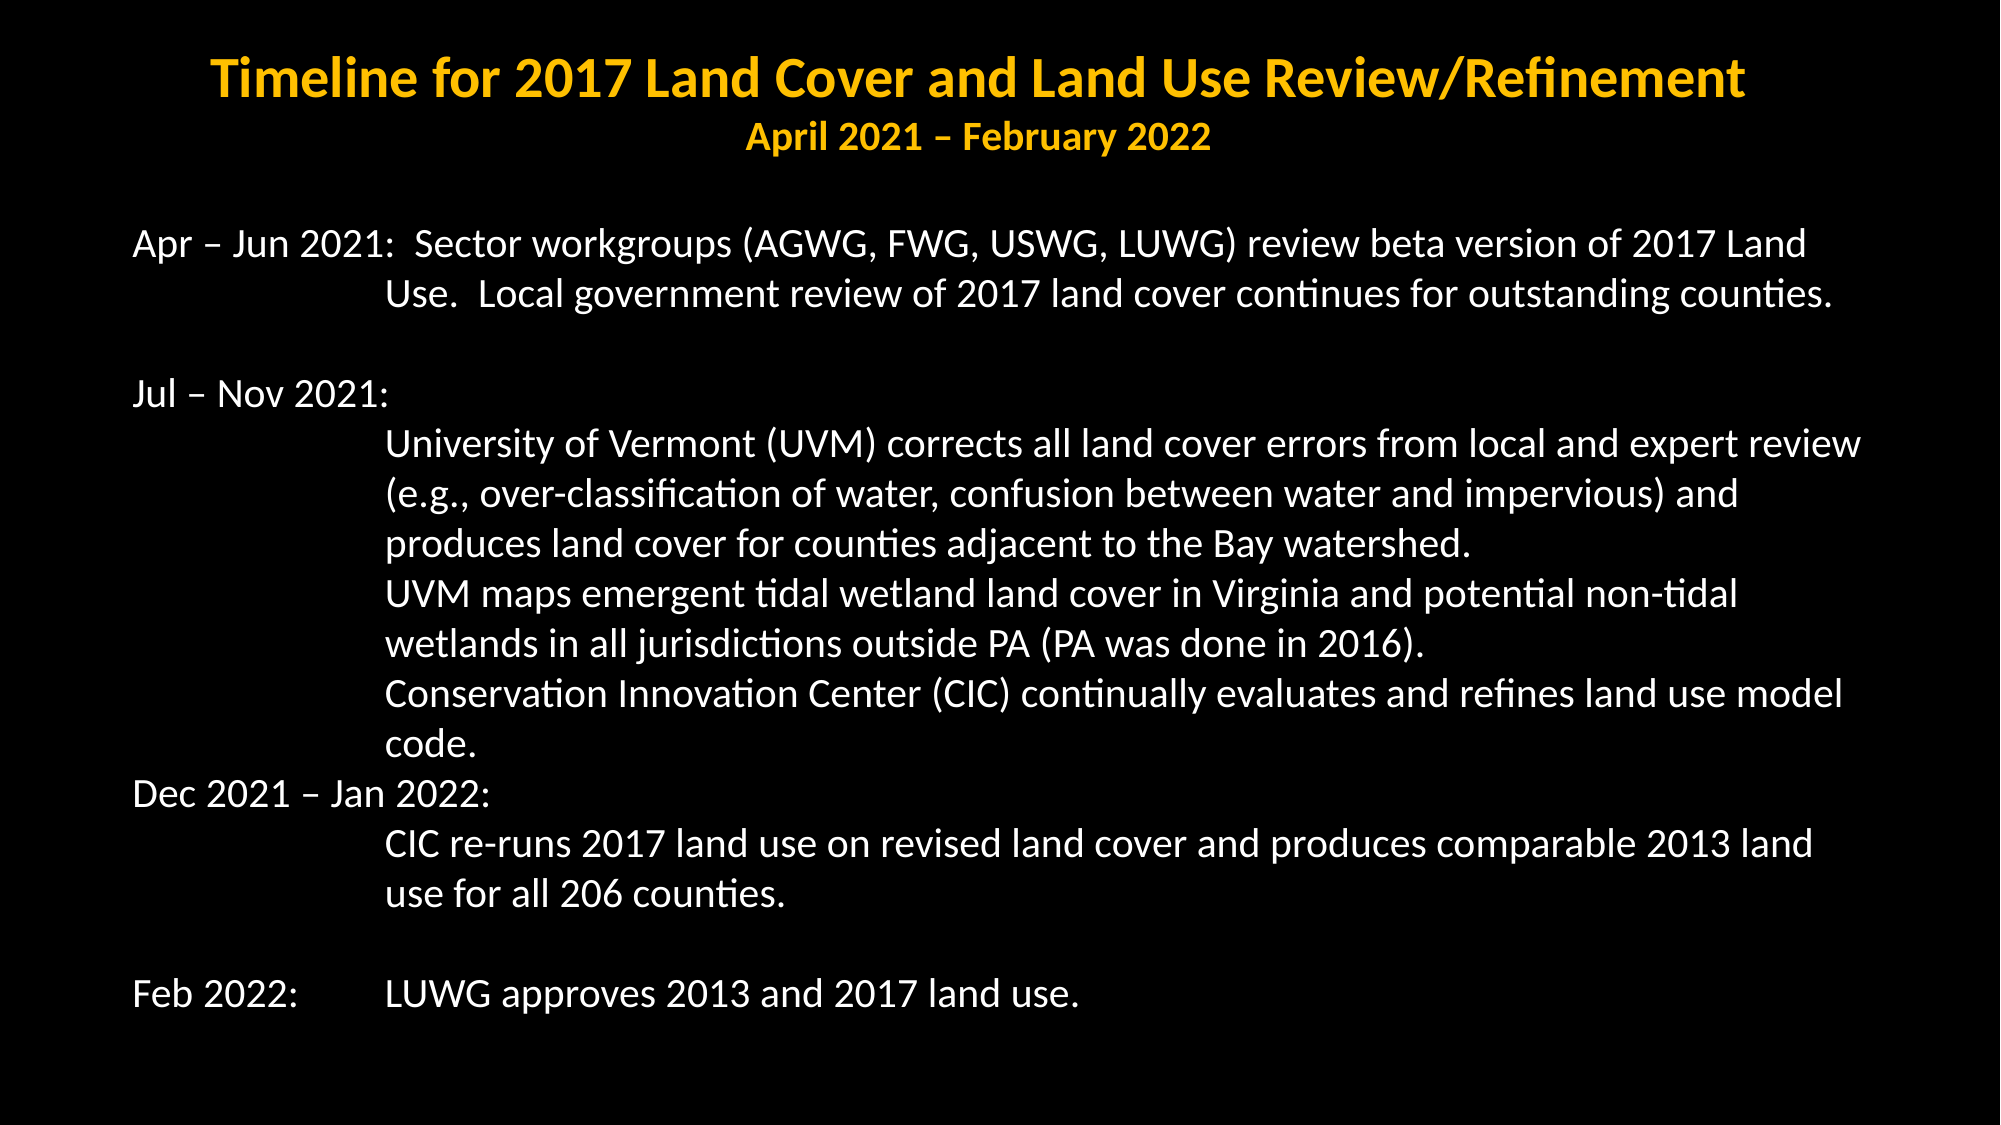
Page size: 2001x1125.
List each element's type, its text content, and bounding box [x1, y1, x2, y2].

text_box Apr – Jun 2021: Sector workgroups (AGWG, FWG, USWG, LUWG) review beta version of 2017 Land Use. Local government review of 2017 land cover continues for outstanding counties. Jul – Nov 2021: University of Vermont (UVM) corrects all land cover errors from local and expert review (e.g., over-classification of water, confusion between water and impervious) and produces land cover for counties adjacent to the Bay watershed. UVM maps emergent tidal wetland land cover in Virginia and potential non-tidal wetlands in all jurisdictions outside PA (PA was done in 2016). Conservation Innovation Center (CIC) continually evaluates and refines land use model code. Dec 2021 – Jan 2022: CIC re-runs 2017 land use on revised land cover and produces comparable 2013 land use for all 206 counties. Feb 2022: LUWG approves 2013 and 2017 land use. [117, 208, 1883, 1024]
text_box Timeline for 2017 Land Cover and Land Use Review/Refinement April 2021 – February 2022 [195, 31, 1762, 167]
